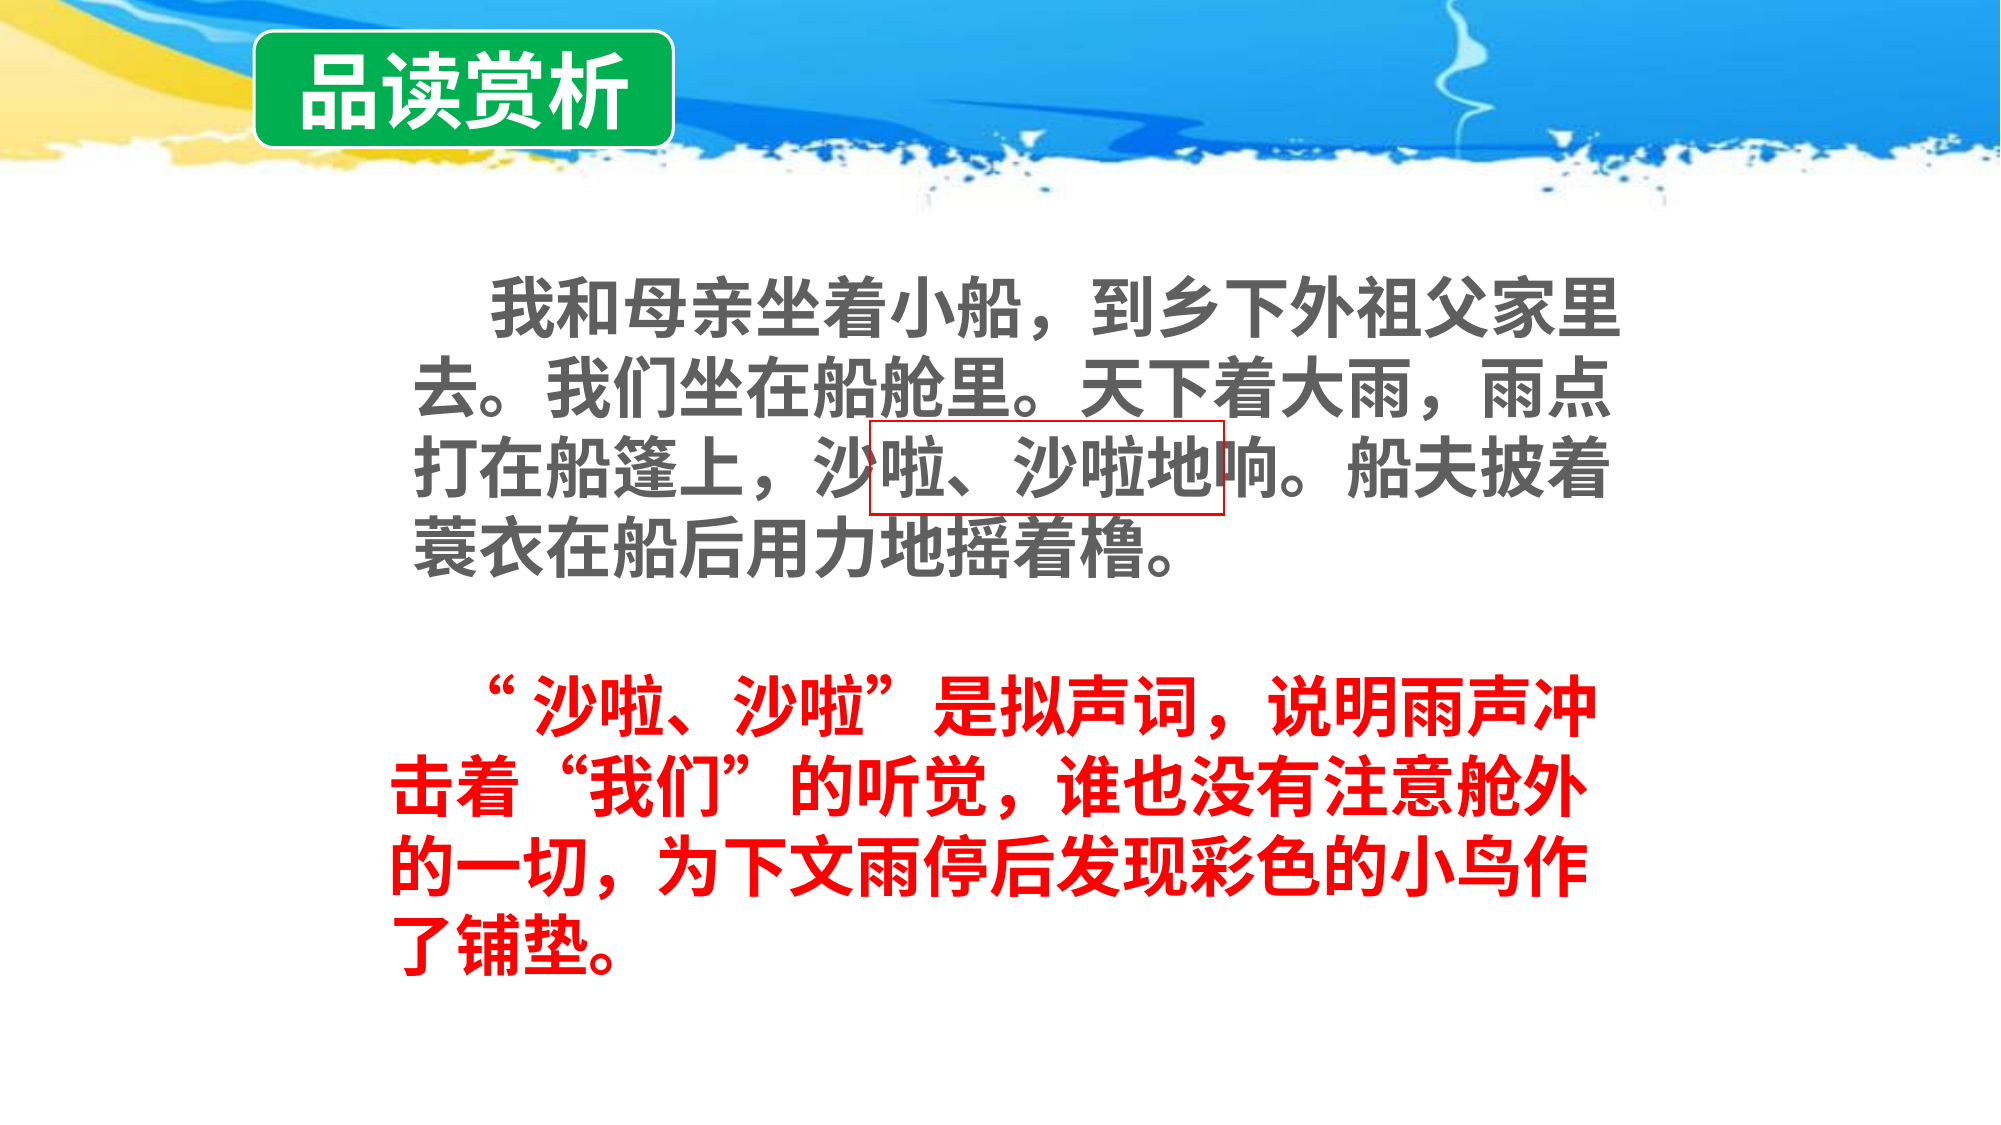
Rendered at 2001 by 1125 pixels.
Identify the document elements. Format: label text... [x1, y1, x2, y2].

text_box 我和母亲坐着小船，到乡下外祖父家里去。我们坐在船舱里。天下着大雨，雨点打在船篷上，沙啦、沙啦地响。船夫披着蓑衣在船后用力地摇着橹。 [397, 258, 1647, 593]
text_box [869, 420, 1225, 516]
text_box 品读赏析 [252, 29, 675, 150]
picture [0, 0, 2000, 454]
text_box “沙啦、沙啦”是拟声词，说明雨声冲击着“我们”的听觉，谁也没有注意舱外的一切，为下文雨停后发现彩色的小鸟作了铺垫。 [373, 656, 1626, 992]
